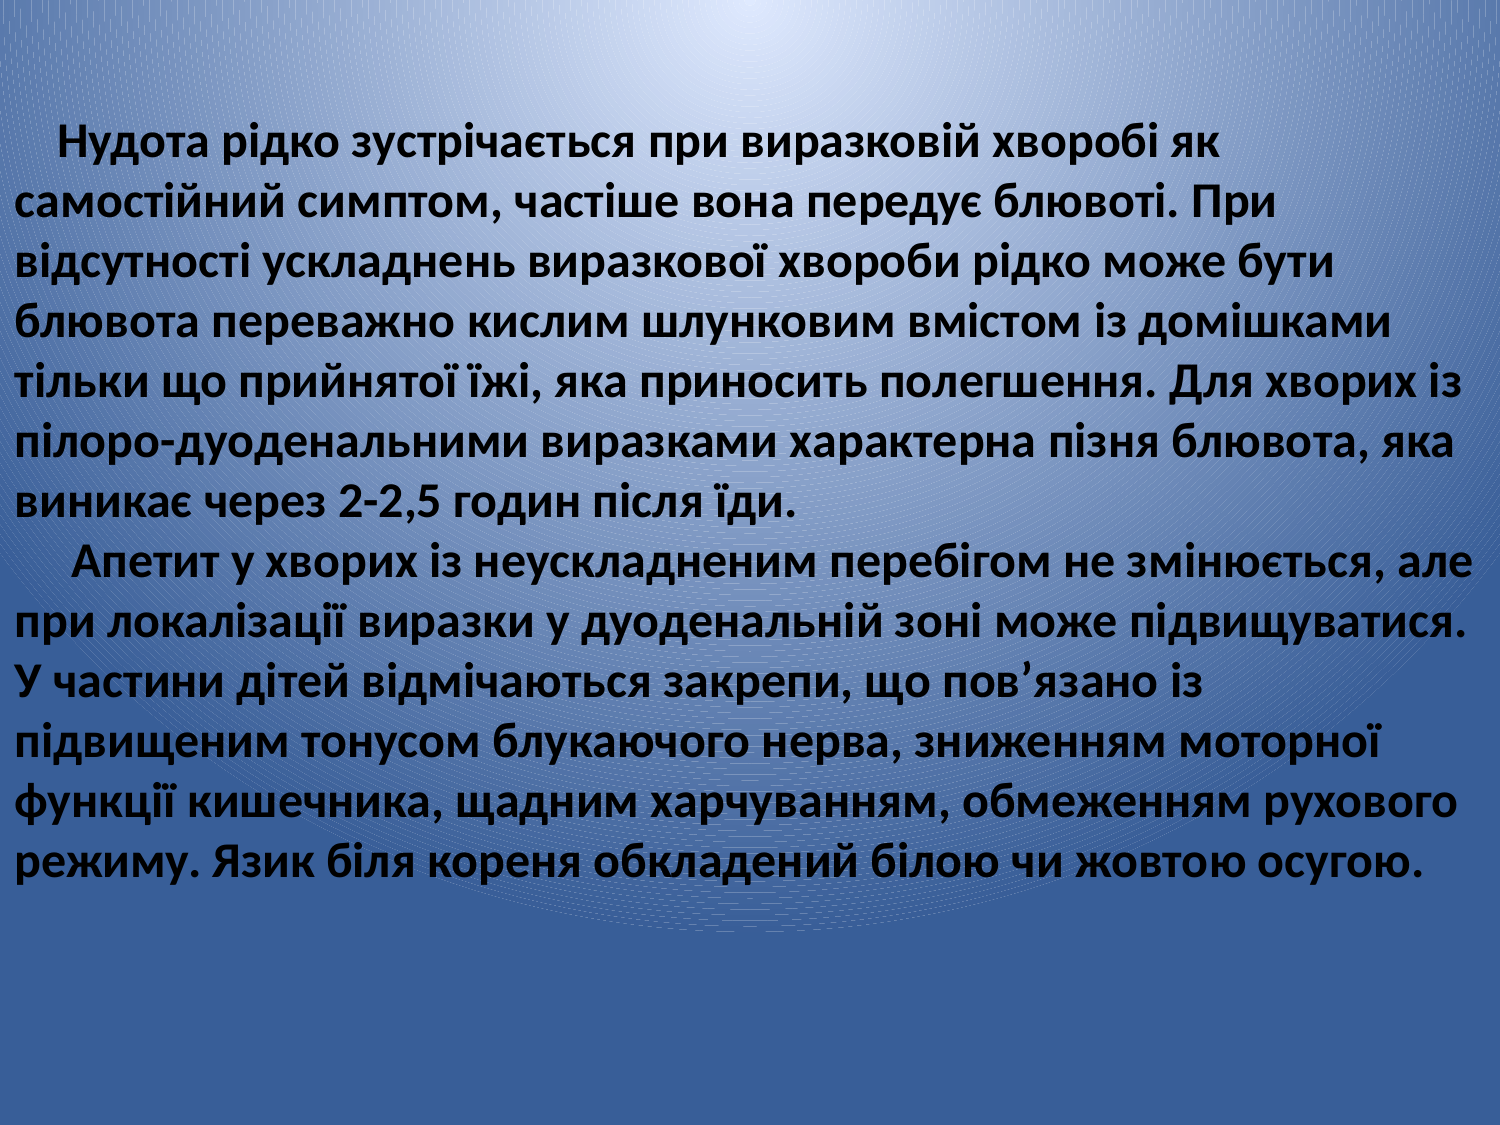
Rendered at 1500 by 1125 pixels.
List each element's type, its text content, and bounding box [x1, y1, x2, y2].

text_box Нудота рiдко зустрiчається при виразковiй хворобi як самостiйний симптом, частiше вона передує блювотi. При вiдсутностi ускладнень виразкової хвороби рiдко може бути блювота переважно кислим шлунковим вмiстом iз домiшками тiльки що прийнятої їжi, яка приносить полегшення. Для хворих iз пiлоро-дуоденальними виразками характерна пiзня блювота, яка виникає через 2-2,5 годин пiсля їди. Апетит у хворих iз неускладненим перебiгом не змiнюється, але при локалiзацiї виразки у дуоденальнiй зонi може пiдвищуватися. У частини дiтей вiдмiчаються закрепи, що пов’язано iз пiдвищеним тонусом блукаючого нерва, зниженням моторної функцiї кишечника, щадним харчуванням, обмеженням рухового режиму. Язик бiля кореня обкладений бiлою чи жовтою осугою. [0, 100, 1500, 896]
